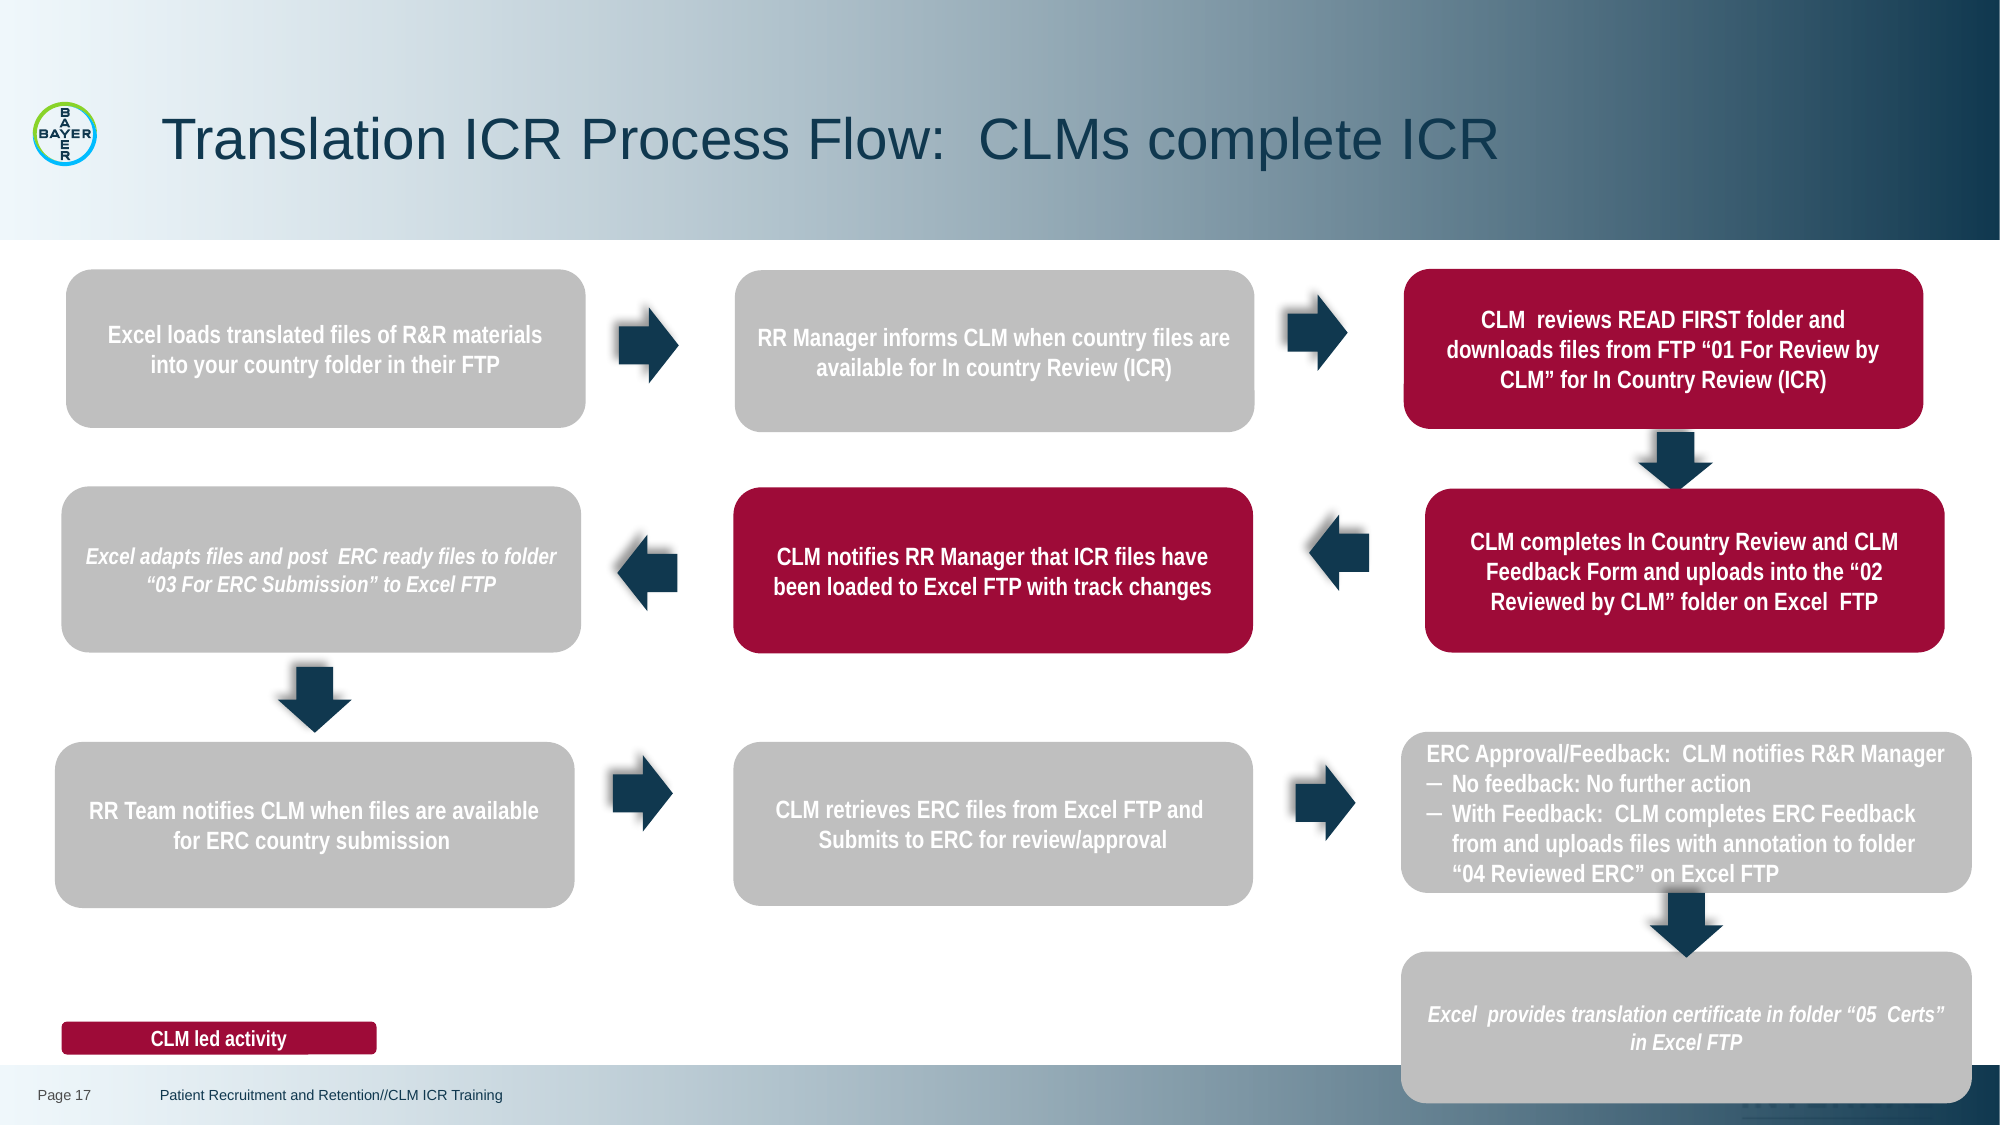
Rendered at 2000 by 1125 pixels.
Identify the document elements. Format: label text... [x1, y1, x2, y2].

text_box RR Team notifies CLM when files are available for ERC country submission [54, 741, 575, 909]
text_box CLM led activity [61, 1021, 377, 1055]
text_box [1647, 890, 1726, 960]
text_box [275, 664, 354, 735]
text_box CLM notifies RR Manager that ICR files have been loaded to Excel FTP with track changes [733, 487, 1254, 654]
text_box Excel provides translation certificate in folder “05 Certs” in Excel FTP [1401, 951, 1972, 1104]
picture [64, 105, 81, 111]
text_box [615, 532, 680, 614]
text_box [1307, 512, 1372, 593]
text_box CLM reviews READ FIRST folder and downloads files from FTP “01 For Review by CLM” for In Country Review (ICR) [1403, 268, 1924, 429]
title Translation ICR Process Flow: CLMs complete ICR [161, 29, 1933, 172]
text_box [1285, 292, 1350, 373]
text_box ERC Approval/Feedback: CLM notifies R&R Manager No feedback: No further action With Feedback: CLM completes ERC Feedback from and uploads files with annotation to folder “04 Reviewed ERC” on Excel FTP [1401, 731, 1972, 893]
text_box Excel loads translated files of R&R materials into your country folder in their FTP [66, 269, 586, 428]
footer Patient Recruitment and Retention//CLM ICR Training [159, 1085, 1422, 1104]
slide_number Page 17 [32, 1085, 97, 1104]
text_box [1293, 762, 1358, 844]
text_box [1636, 429, 1716, 488]
text_box RR Manager informs CLM when country files are available for In country Review (ICR) [734, 270, 1255, 433]
text_box Excel adapts files and post ERC ready files to folder “03 For ERC Submission” to Excel FTP [61, 486, 582, 653]
text_box CLM completes In Country Review and CLM Feedback Form and uploads into the “02 Reviewed by CLM” folder on Excel FTP [1425, 488, 1945, 653]
text_box CLM retrieves ERC files from Excel FTP and Submits to ERC for review/approval [733, 741, 1254, 906]
text_box [616, 305, 681, 386]
text_box [610, 753, 675, 834]
